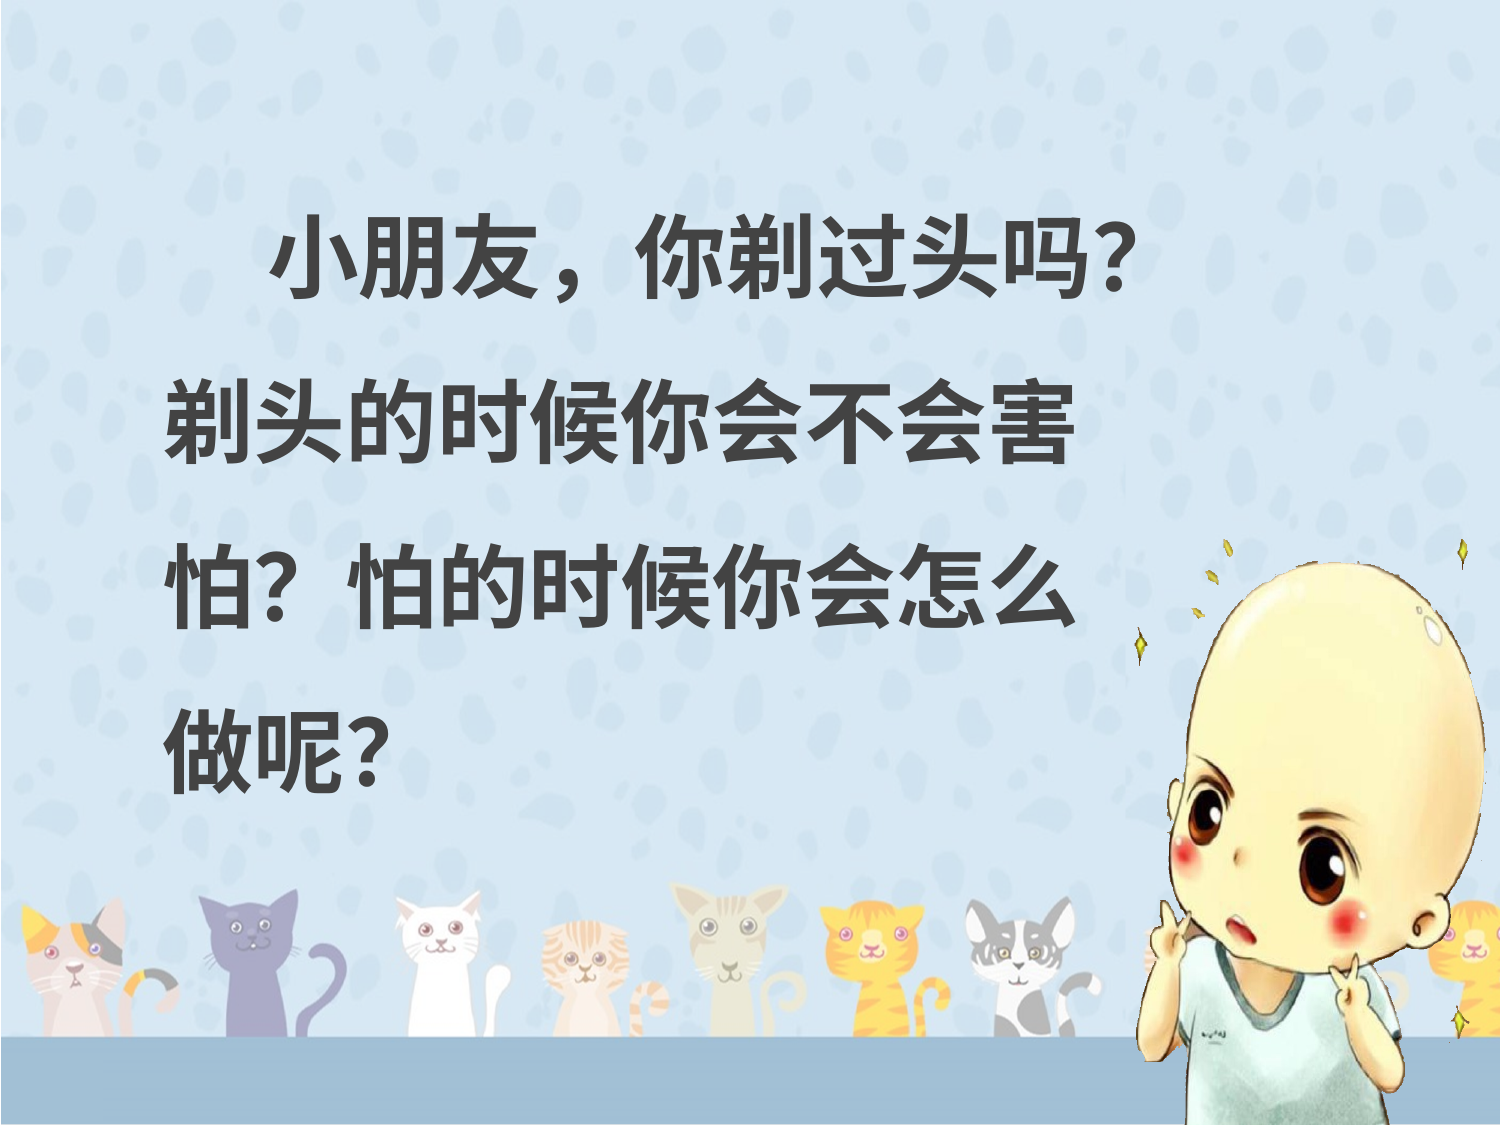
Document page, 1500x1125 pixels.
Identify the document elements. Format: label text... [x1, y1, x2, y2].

picture [1092, 503, 1500, 1125]
text_box 小朋友，你剃过头吗？剃头的时候你会不会害怕？怕的时候你会怎么做呢？ [147, 137, 1176, 812]
